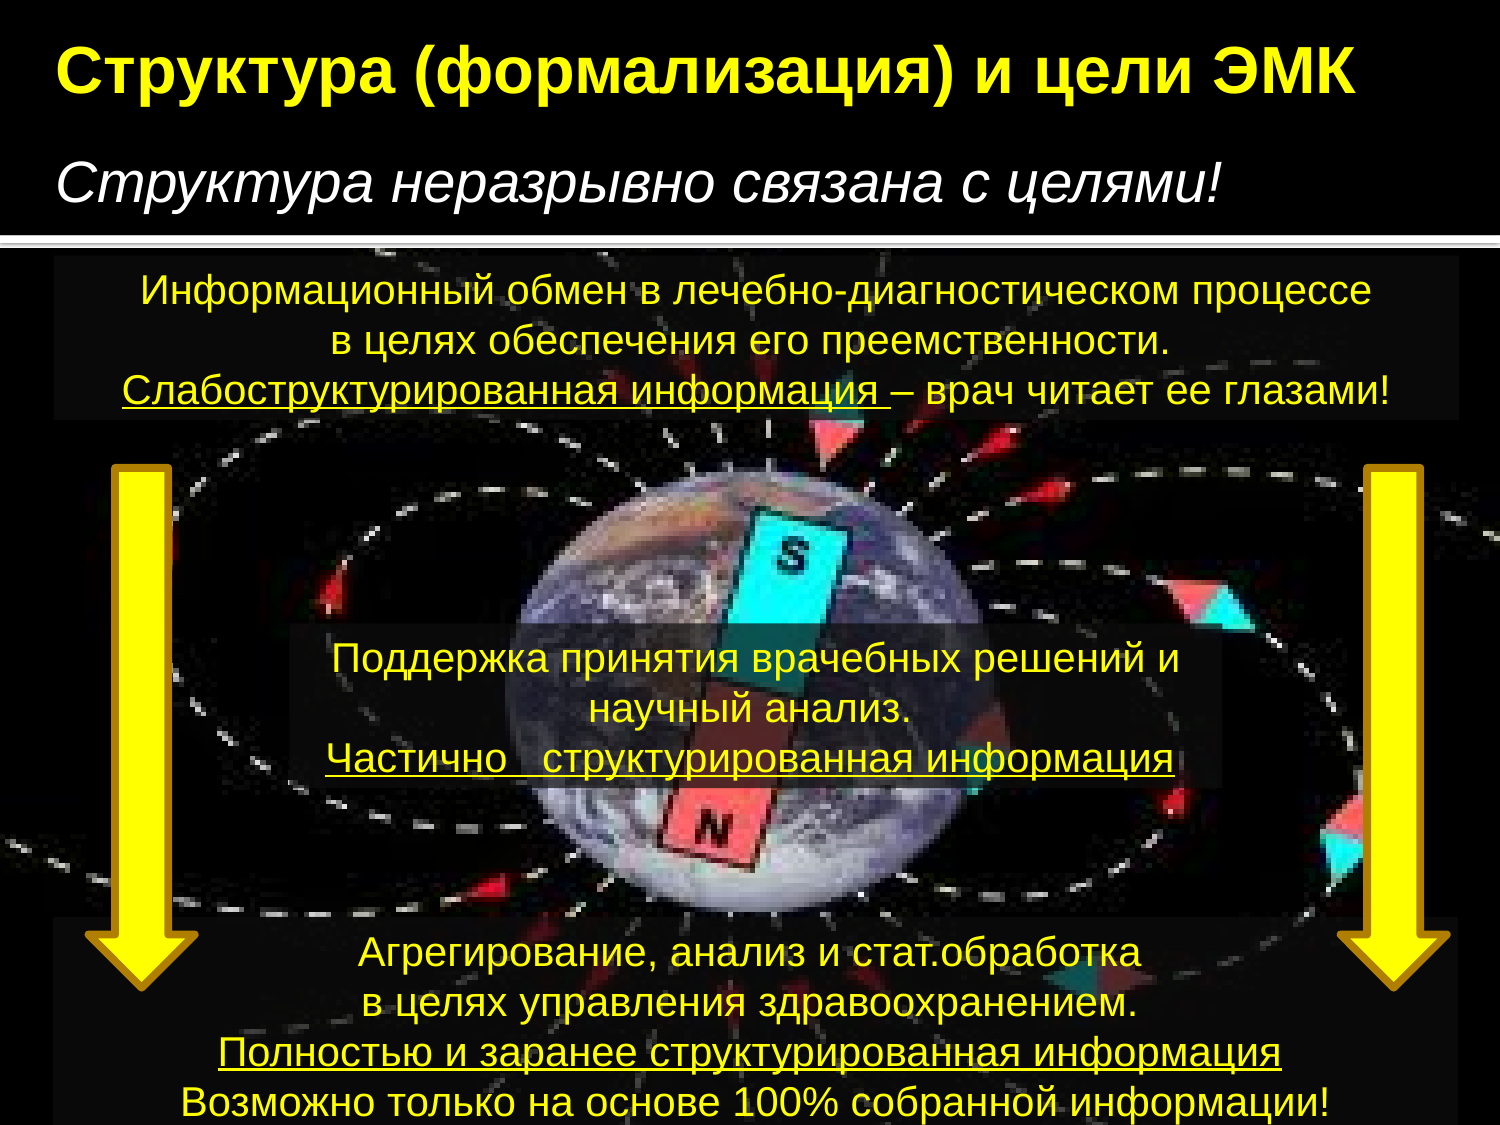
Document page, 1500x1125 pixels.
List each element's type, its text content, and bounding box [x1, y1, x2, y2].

text_box Структура неразрывно связана с целями! [41, 137, 1447, 222]
picture [0, 248, 1500, 1125]
text_box Структура (формализация) и цели ЭМК [41, 19, 1471, 114]
